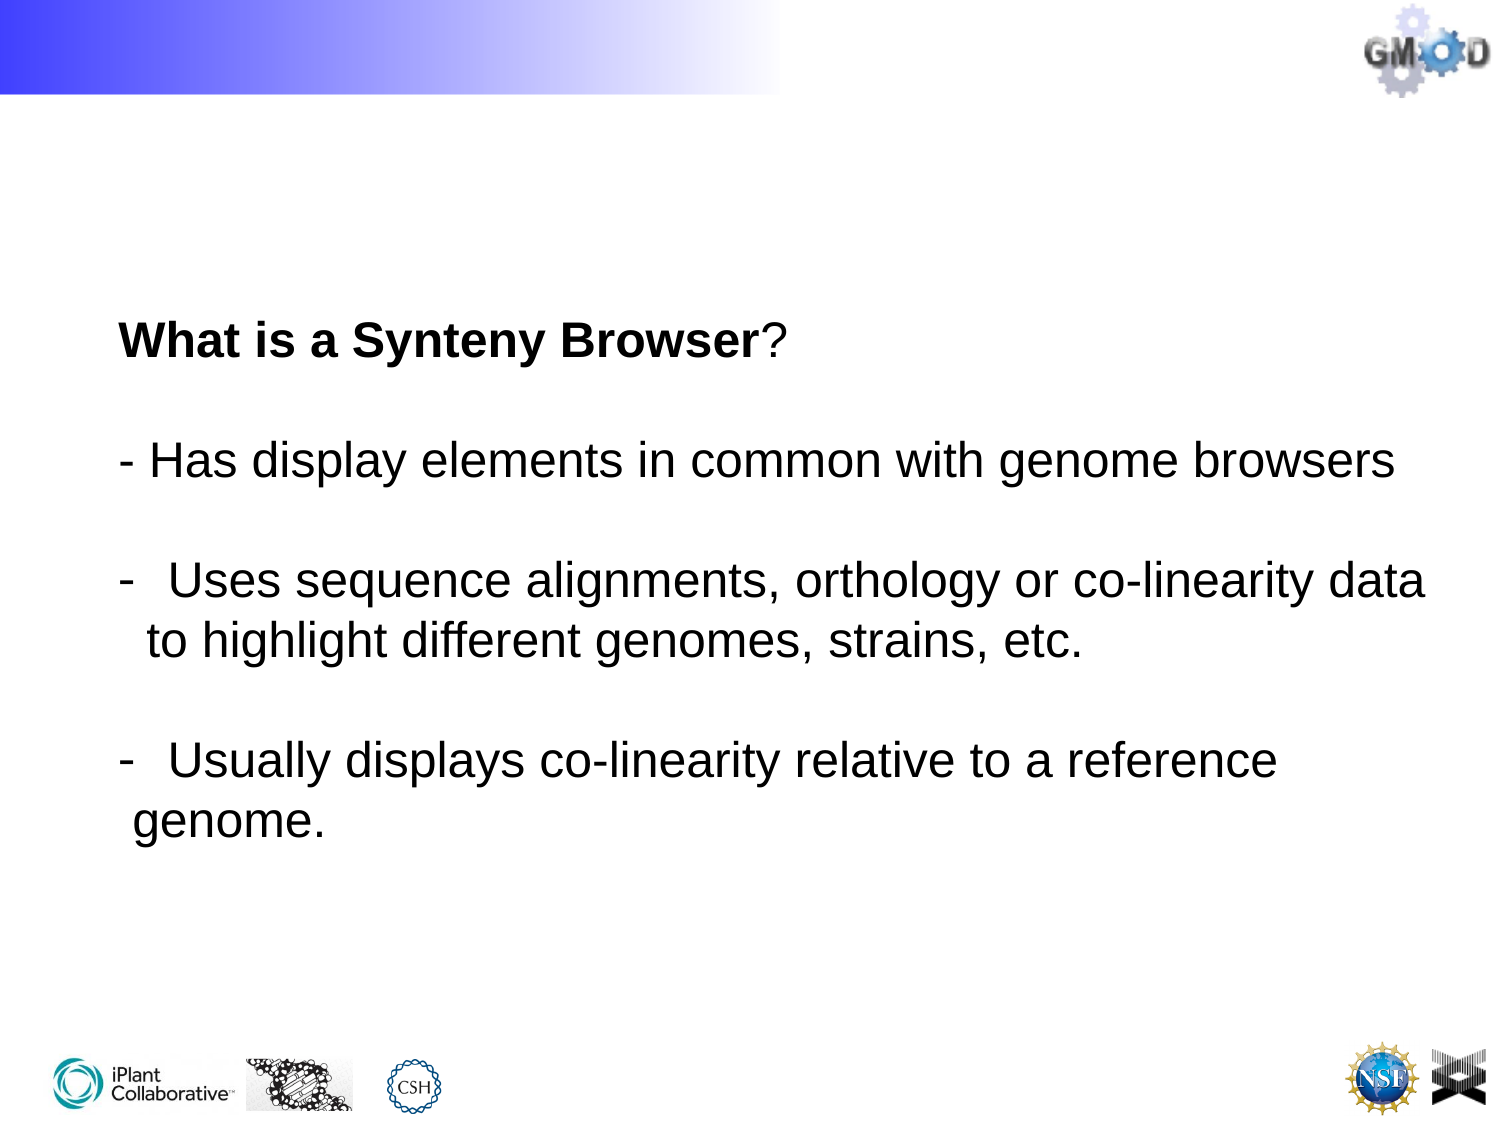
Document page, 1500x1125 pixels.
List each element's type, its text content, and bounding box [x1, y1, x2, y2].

picture [382, 1054, 442, 1116]
text_box What is a Synteny Browser? - Has display elements in common with genome browsers Uses sequence alignments, orthology or co-linearity data to highlight different genomes, strains, etc. Usually displays co-linearity relative to a reference genome. [103, 299, 1139, 775]
picture [1344, 1040, 1420, 1116]
picture [1431, 1049, 1487, 1105]
picture [39, 1053, 240, 1115]
picture [246, 1056, 353, 1113]
